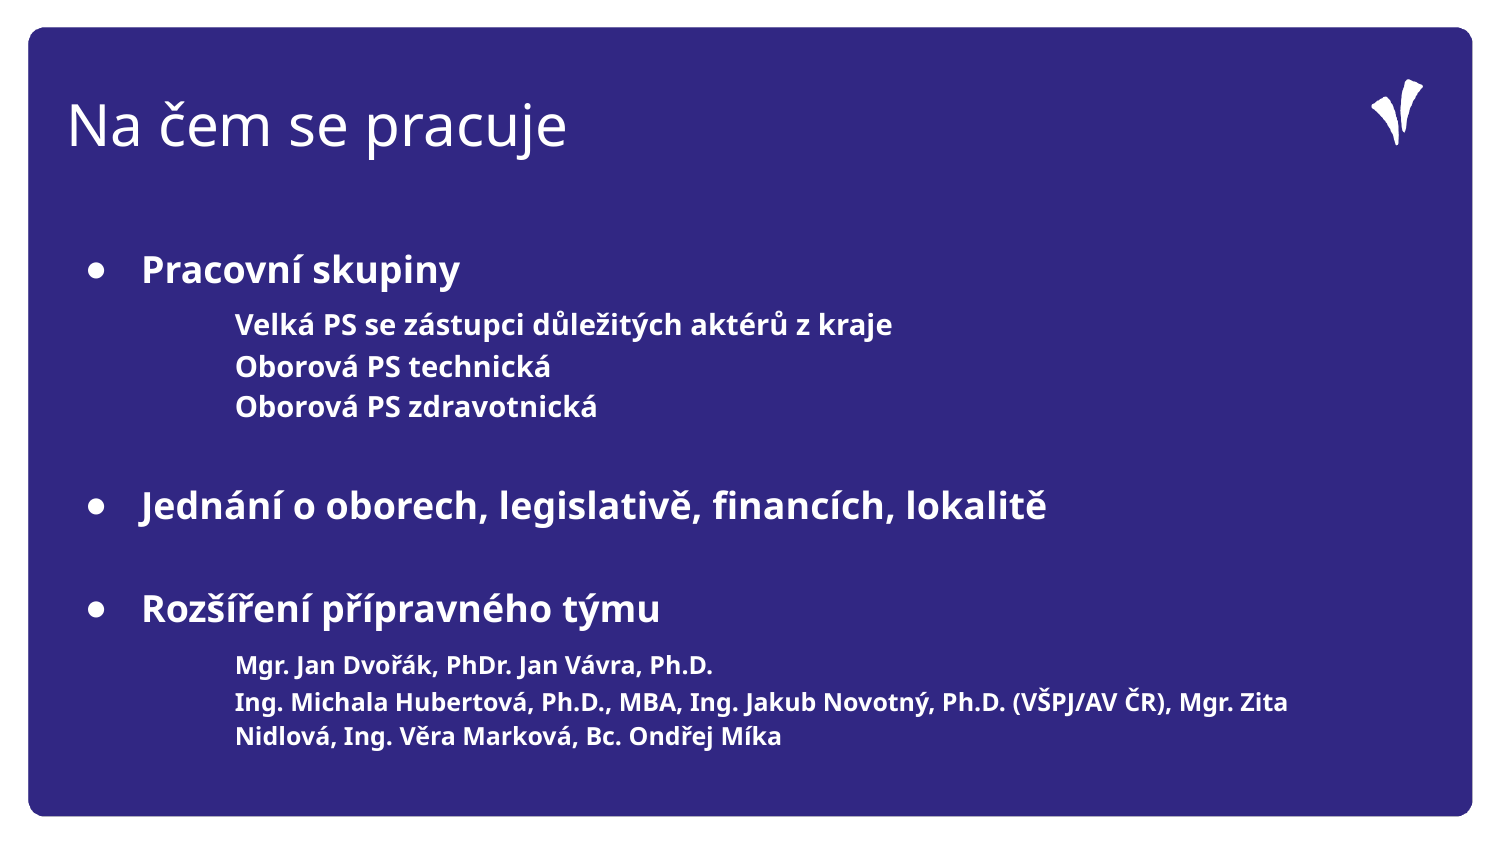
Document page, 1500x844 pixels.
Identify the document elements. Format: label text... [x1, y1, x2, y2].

text_box Pracovní skupiny Velká PS se zástupci důležitých aktérů z kraje Oborová PS technická Oborová PS zdravotnická Jednání o oborech, legislativě, financích, lokalitě Rozšíření přípravného týmu Mgr. Jan Dvořák, PhDr. Jan Vávra, Ph.D. Ing. Michala Hubertová, Ph.D., MBA, Ing. Jakub Novotný, Ph.D. (VŠPJ/AV ČR), Mgr. Zita Nidlová, Ing. Věra Marková, Bc. Ondřej Míka [51, 224, 1313, 758]
picture [0, 0, 1500, 844]
text_box Na čem se pracuje [51, 72, 798, 232]
